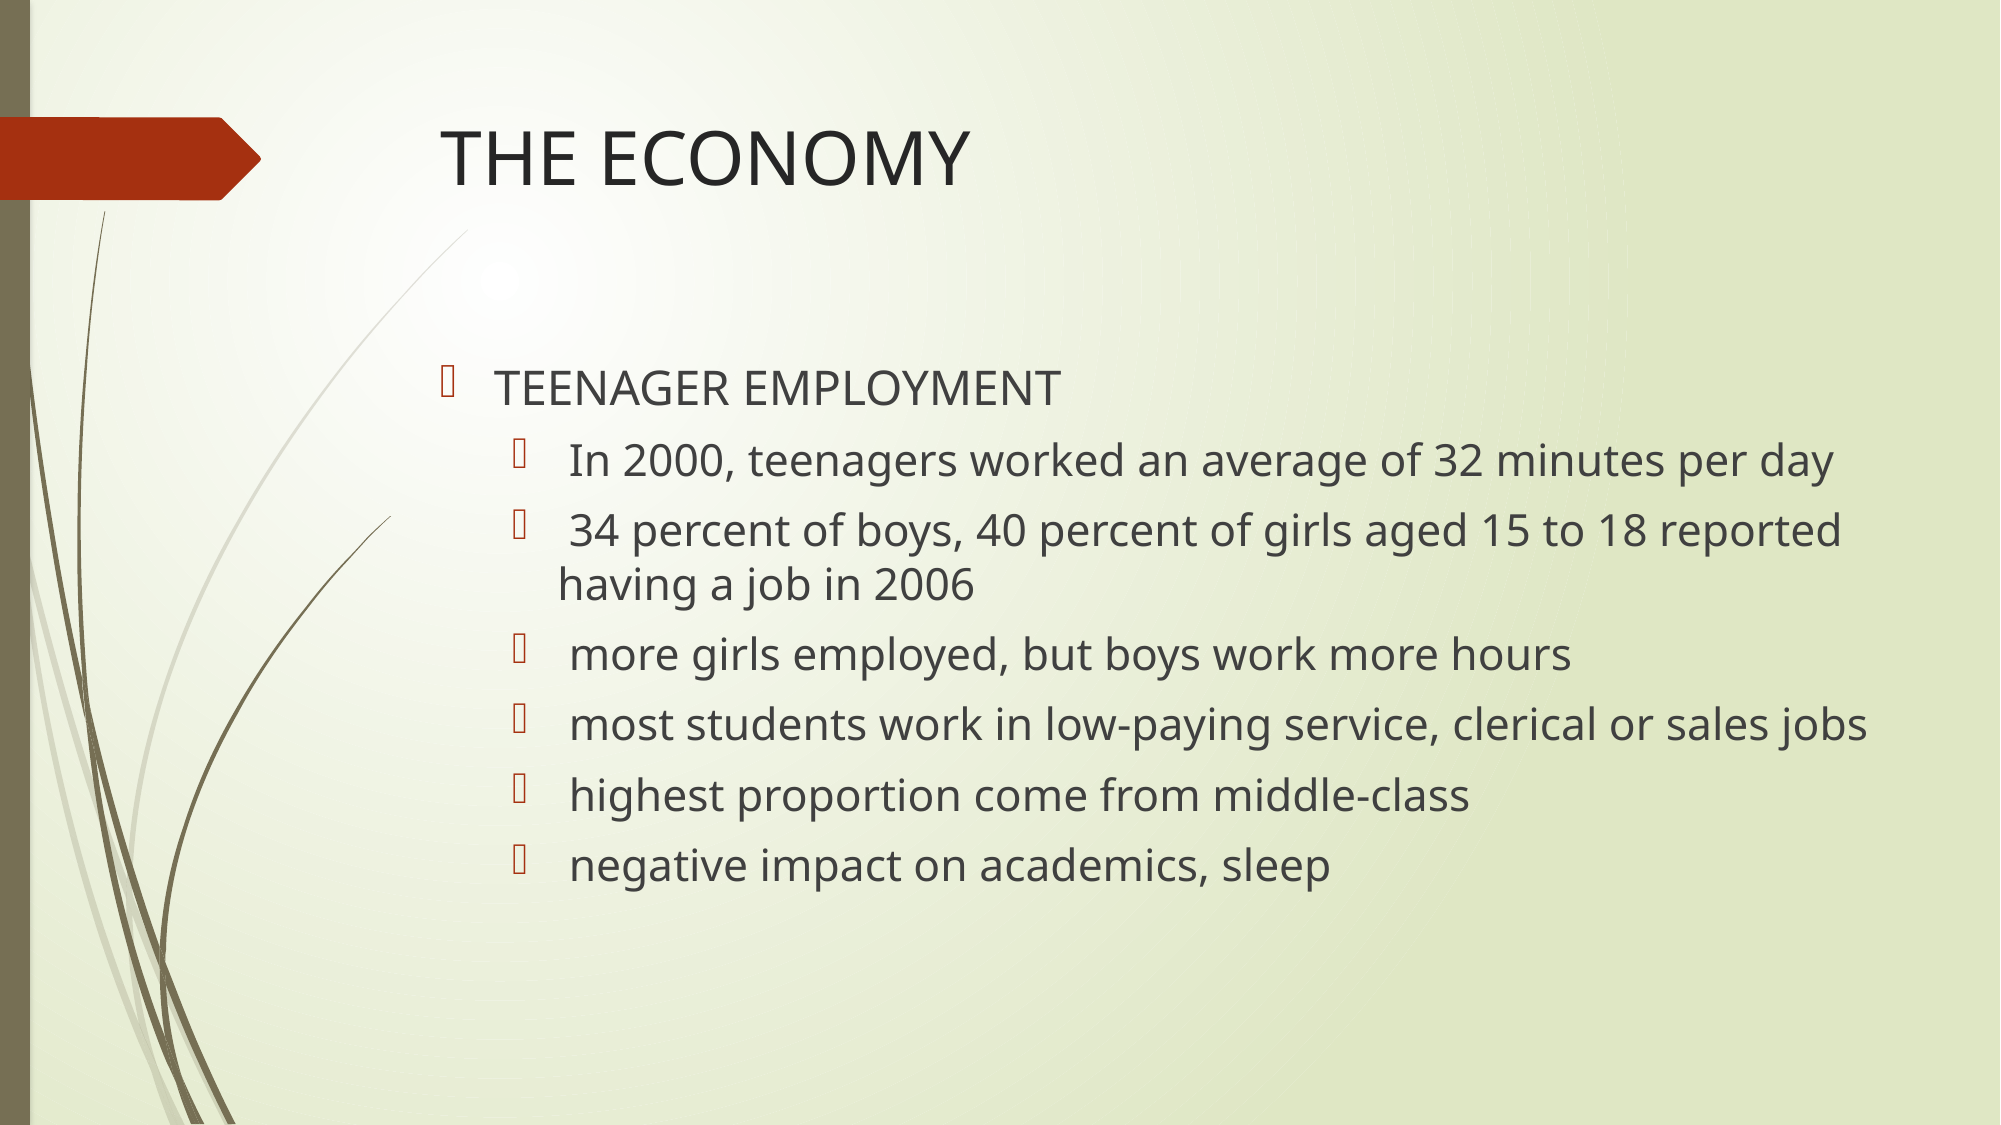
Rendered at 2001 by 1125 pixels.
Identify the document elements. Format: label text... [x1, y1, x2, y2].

title THE ECONOMY [425, 102, 1888, 313]
list TEENAGER EMPLOYMENT In 2000, teenagers worked an average of 32 minutes per day 34 percent of boys, 40 percent of girls aged 15 to 18 reported having a job in 2006 more girls employed, but boys work more hours most students work in low-paying service, clerical or sales jobs highest proportion come from middle-class negative impact on academics, sleep [424, 350, 1888, 970]
